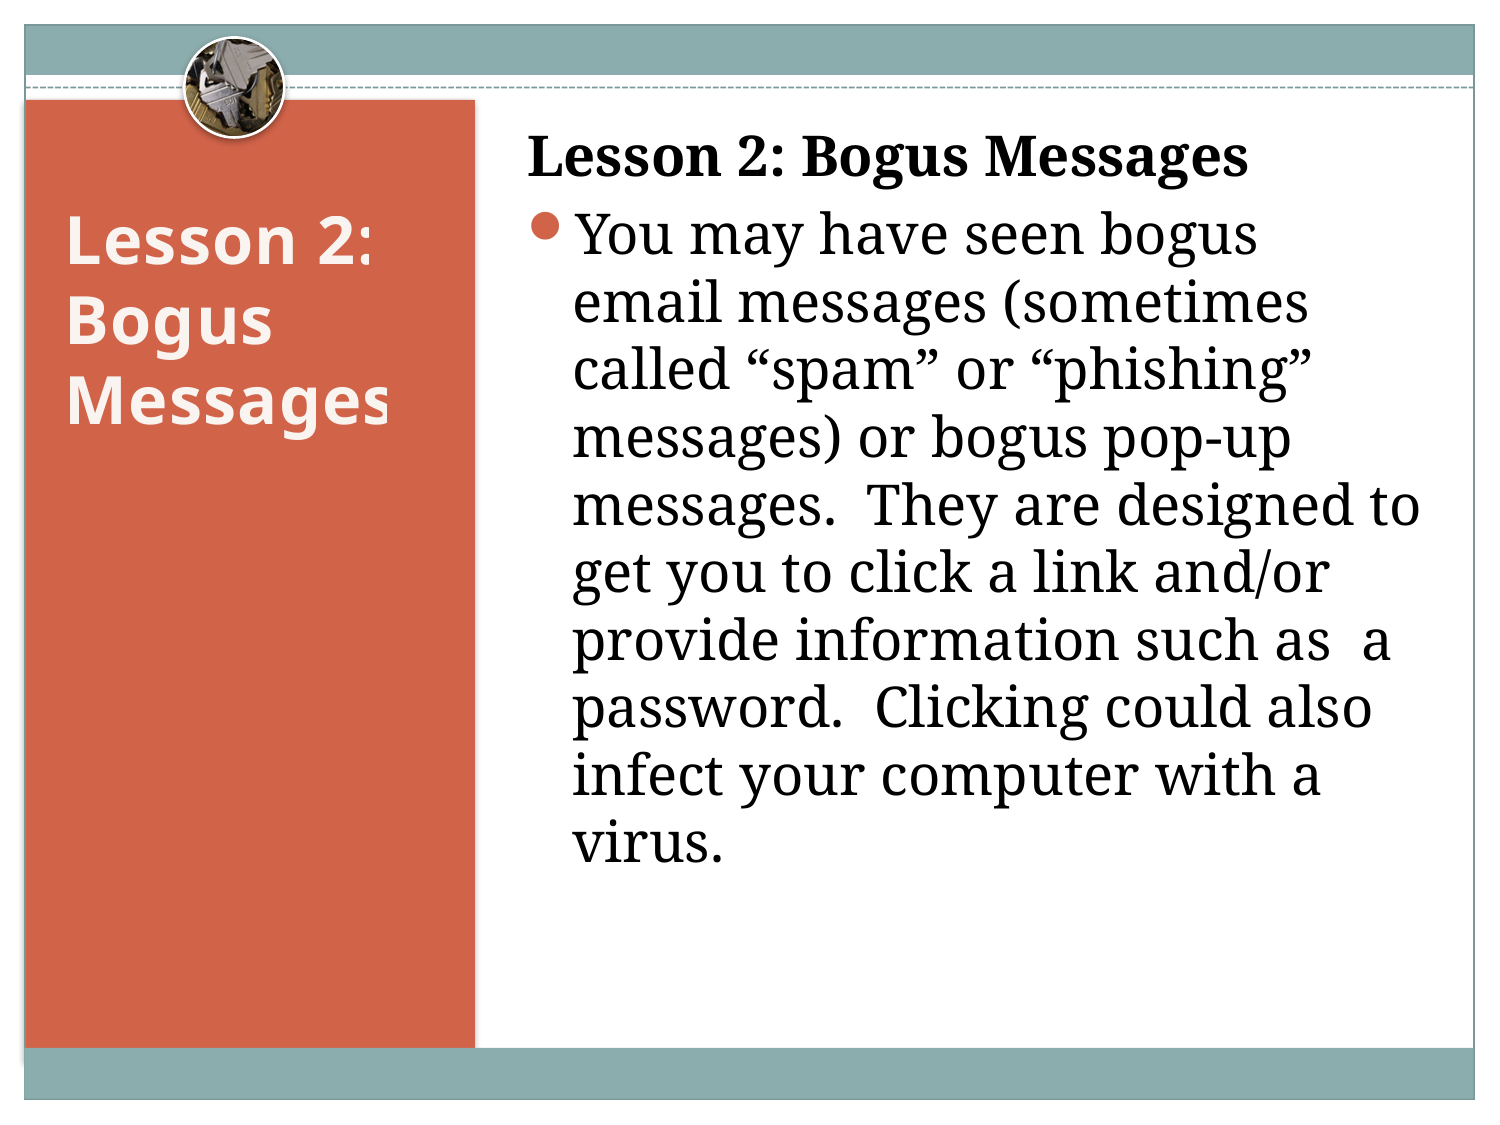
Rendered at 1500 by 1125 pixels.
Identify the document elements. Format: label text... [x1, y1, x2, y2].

picture [186, 39, 282, 136]
title Lesson 2: Bogus Messages [50, 174, 463, 525]
list Lesson 2: Bogus Messages You may have seen bogus email messages (sometimes called “spam” or “phishing” messages) or bogus pop-up messages. They are designed to get you to click a link and/or provide information such as a password. Clicking could also infect your computer with a virus. [512, 112, 1438, 1000]
